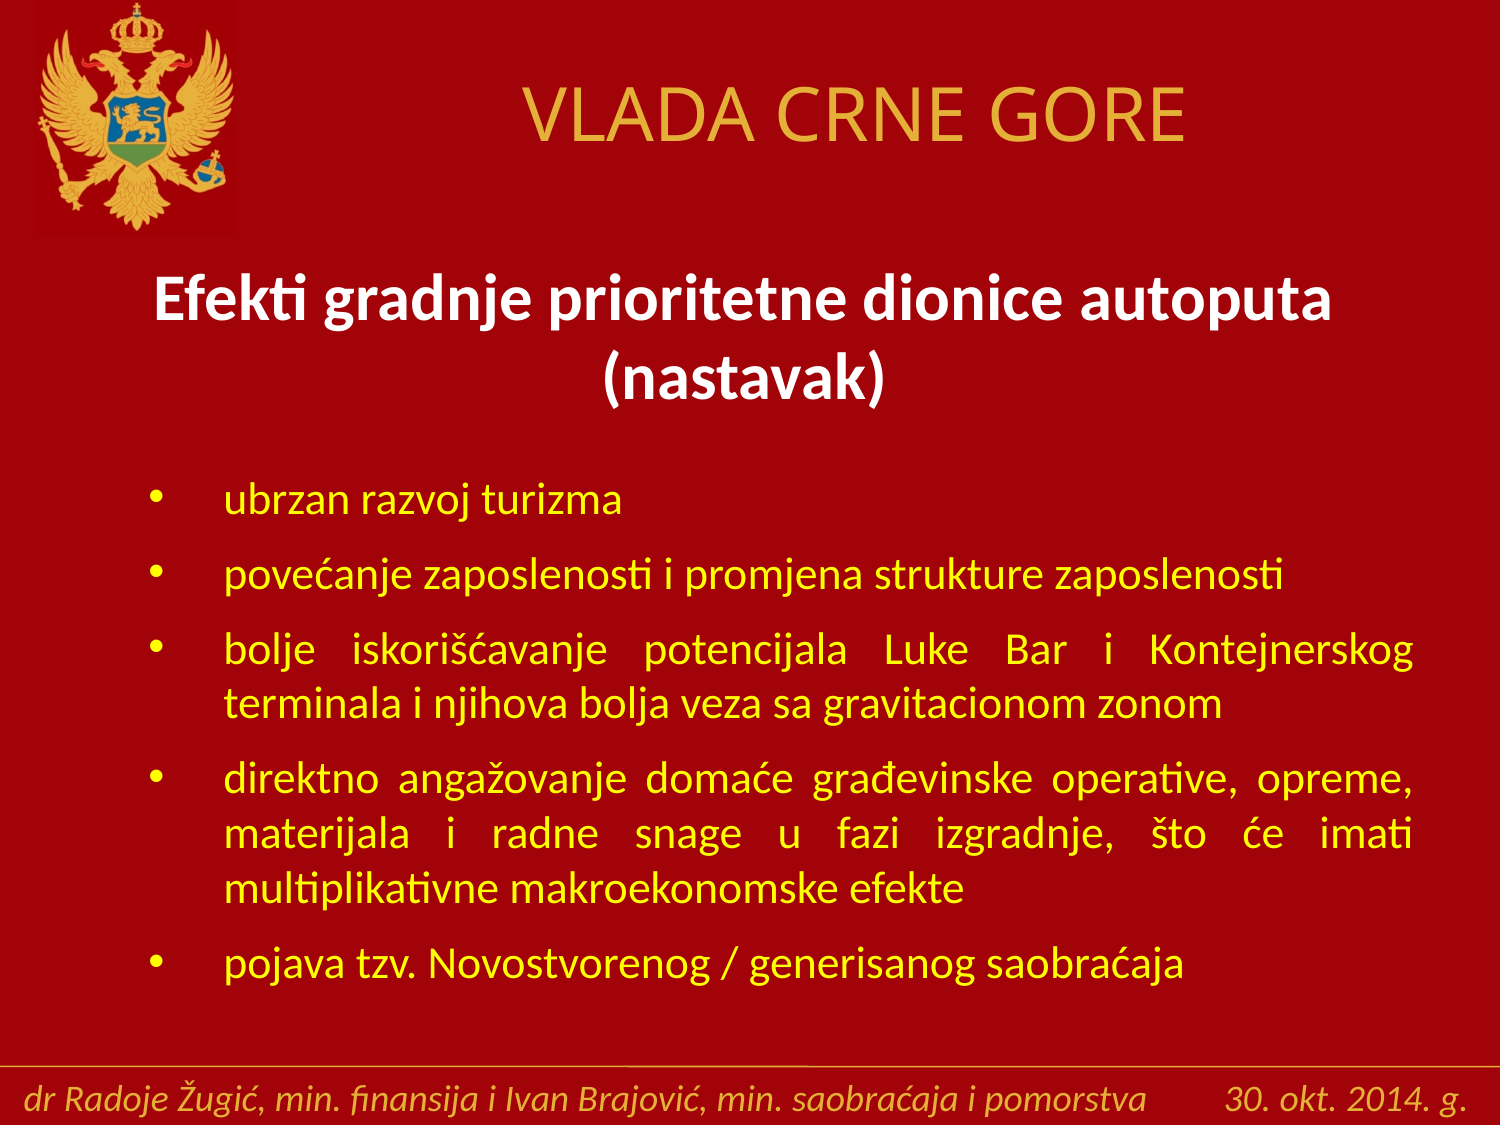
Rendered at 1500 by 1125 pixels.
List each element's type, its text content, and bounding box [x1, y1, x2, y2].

title VLADA CRNE GORE [257, 0, 1454, 247]
text_box Efekti gradnje prioritetne dionice autoputa (nastavak) ubrzan razvoj turizma povećanje zaposlenosti i promjena strukture zaposlenosti bolje iskorišćavanje potencijala Luke Bar i Kontejnerskog terminala i njihova bolja veza sa gravitacionom zonom direktno angažovanje domaće građevinske operative, opreme, materijala i radne snage u fazi izgradnje, što će imati multiplikativne makroekonomske efekte pojava tzv. Novostvorenog / generisanog saobraćaja [58, 246, 1430, 996]
subtitle dr Radoje Žugić, min. finansija i Ivan Brajović, min. saobraćaja i pomorstva 30. okt. 2014. g. [0, 1072, 1500, 1125]
picture [34, 0, 237, 235]
